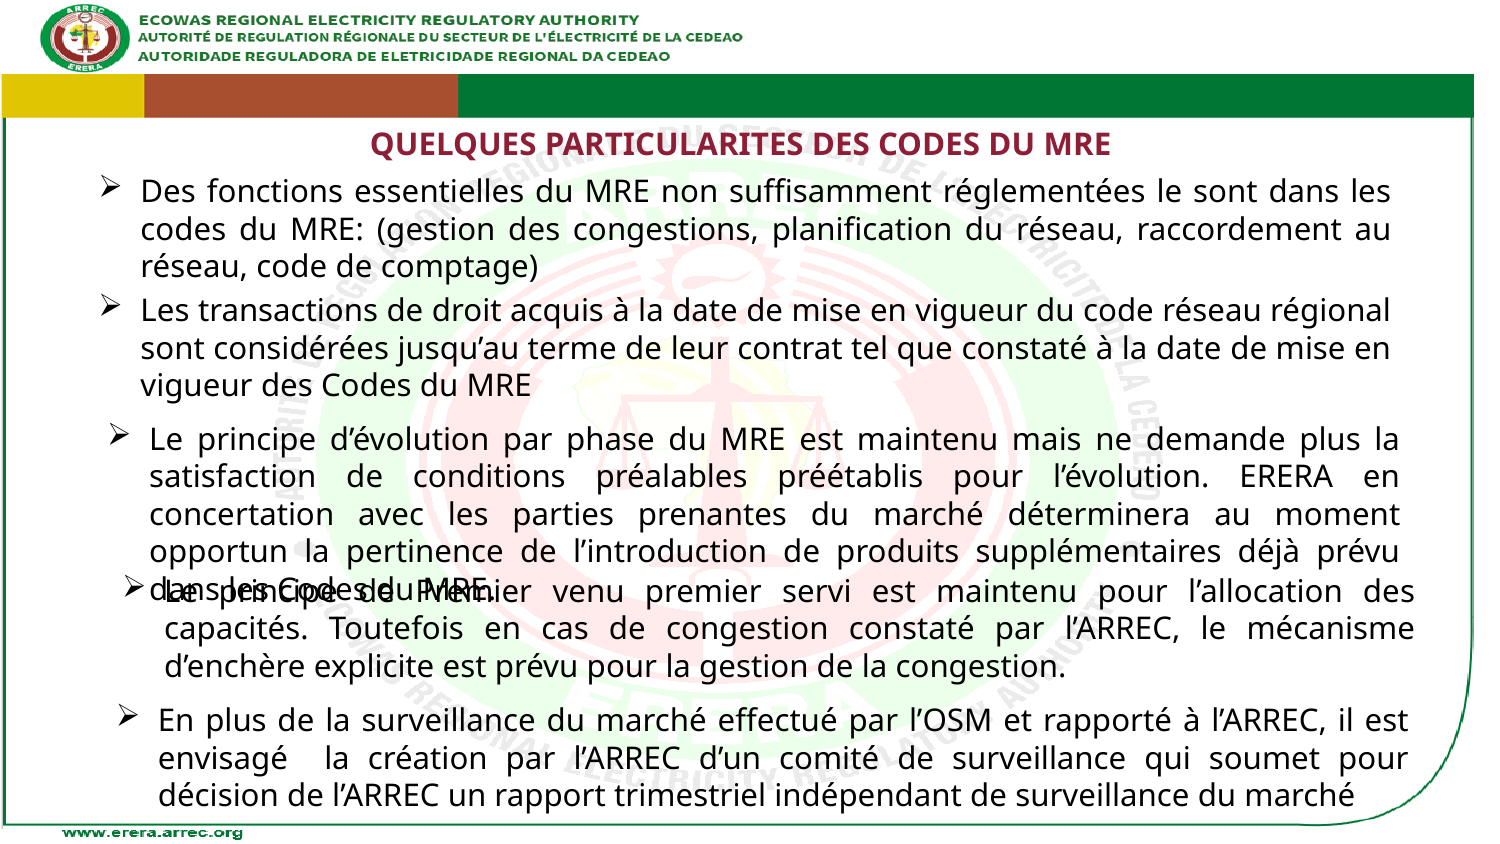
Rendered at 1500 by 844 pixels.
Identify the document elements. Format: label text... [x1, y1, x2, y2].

text_box Le principe de Premier venu premier servi est maintenu pour l’allocation des capacités. Toutefois en cas de congestion constaté par l’ARREC, le mécanisme d’enchère explicite est prévu pour la gestion de la congestion. [107, 563, 1432, 691]
text_box Les transactions de droit acquis à la date de mise en vigueur du code réseau régional sont considérées jusqu’au terme de leur contrat tel que constaté à la date de mise en vigueur des Codes du MRE [83, 292, 1408, 411]
text_box Le principe d’évolution par phase du MRE est maintenu mais ne demande plus la satisfaction de conditions préalables préétablis pour l’évolution. ERERA en concertation avec les parties prenantes du marché déterminera au moment opportun la pertinence de l’introduction de produits supplémentaires déjà prévu dans les Codes du MRE. [92, 411, 1417, 614]
text_box Code de comptage [273, 124, 1163, 164]
picture [0, 0, 1500, 844]
text_box En plus de la surveillance du marché effectué par l’OSM et rapporté à l’ARREC, il est envisagé la création par l’ARREC d’un comité de surveillance qui soumet pour décision de l’ARREC un rapport trimestriel indépendant de surveillance du marché [101, 693, 1426, 821]
text_box Des fonctions essentielles du MRE non suffisamment réglementées le sont dans les codes du MRE: (gestion des congestions, planification du réseau, raccordement au réseau, code de comptage) [83, 164, 1408, 292]
